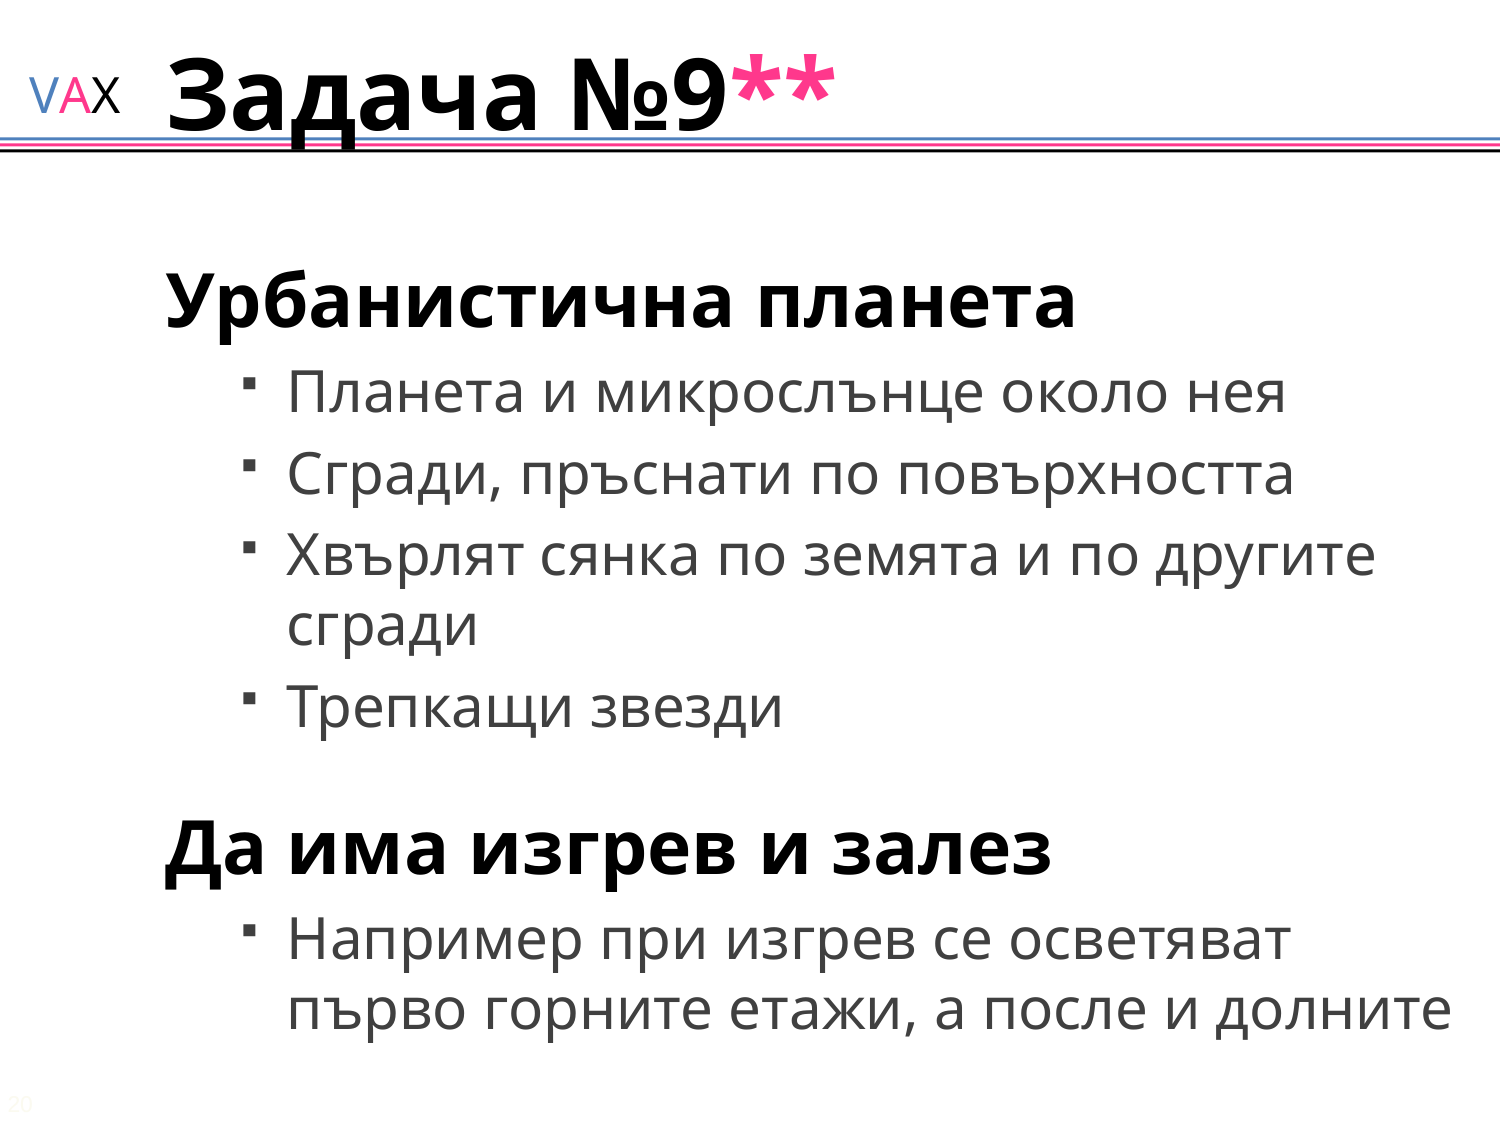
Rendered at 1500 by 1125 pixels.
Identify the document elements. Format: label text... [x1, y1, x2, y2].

list Урбанистична планета Планета и микрослънце около нея Сгради, пръснати по повърхността Хвърлят сянка по земята и по другите сгради Трепкащи звезди Да има изгрев и залез Например при изгрев се осветяват първо горните етажи, а после и долните [150, 200, 1488, 1113]
title Задача №9** [0, 37, 1500, 144]
